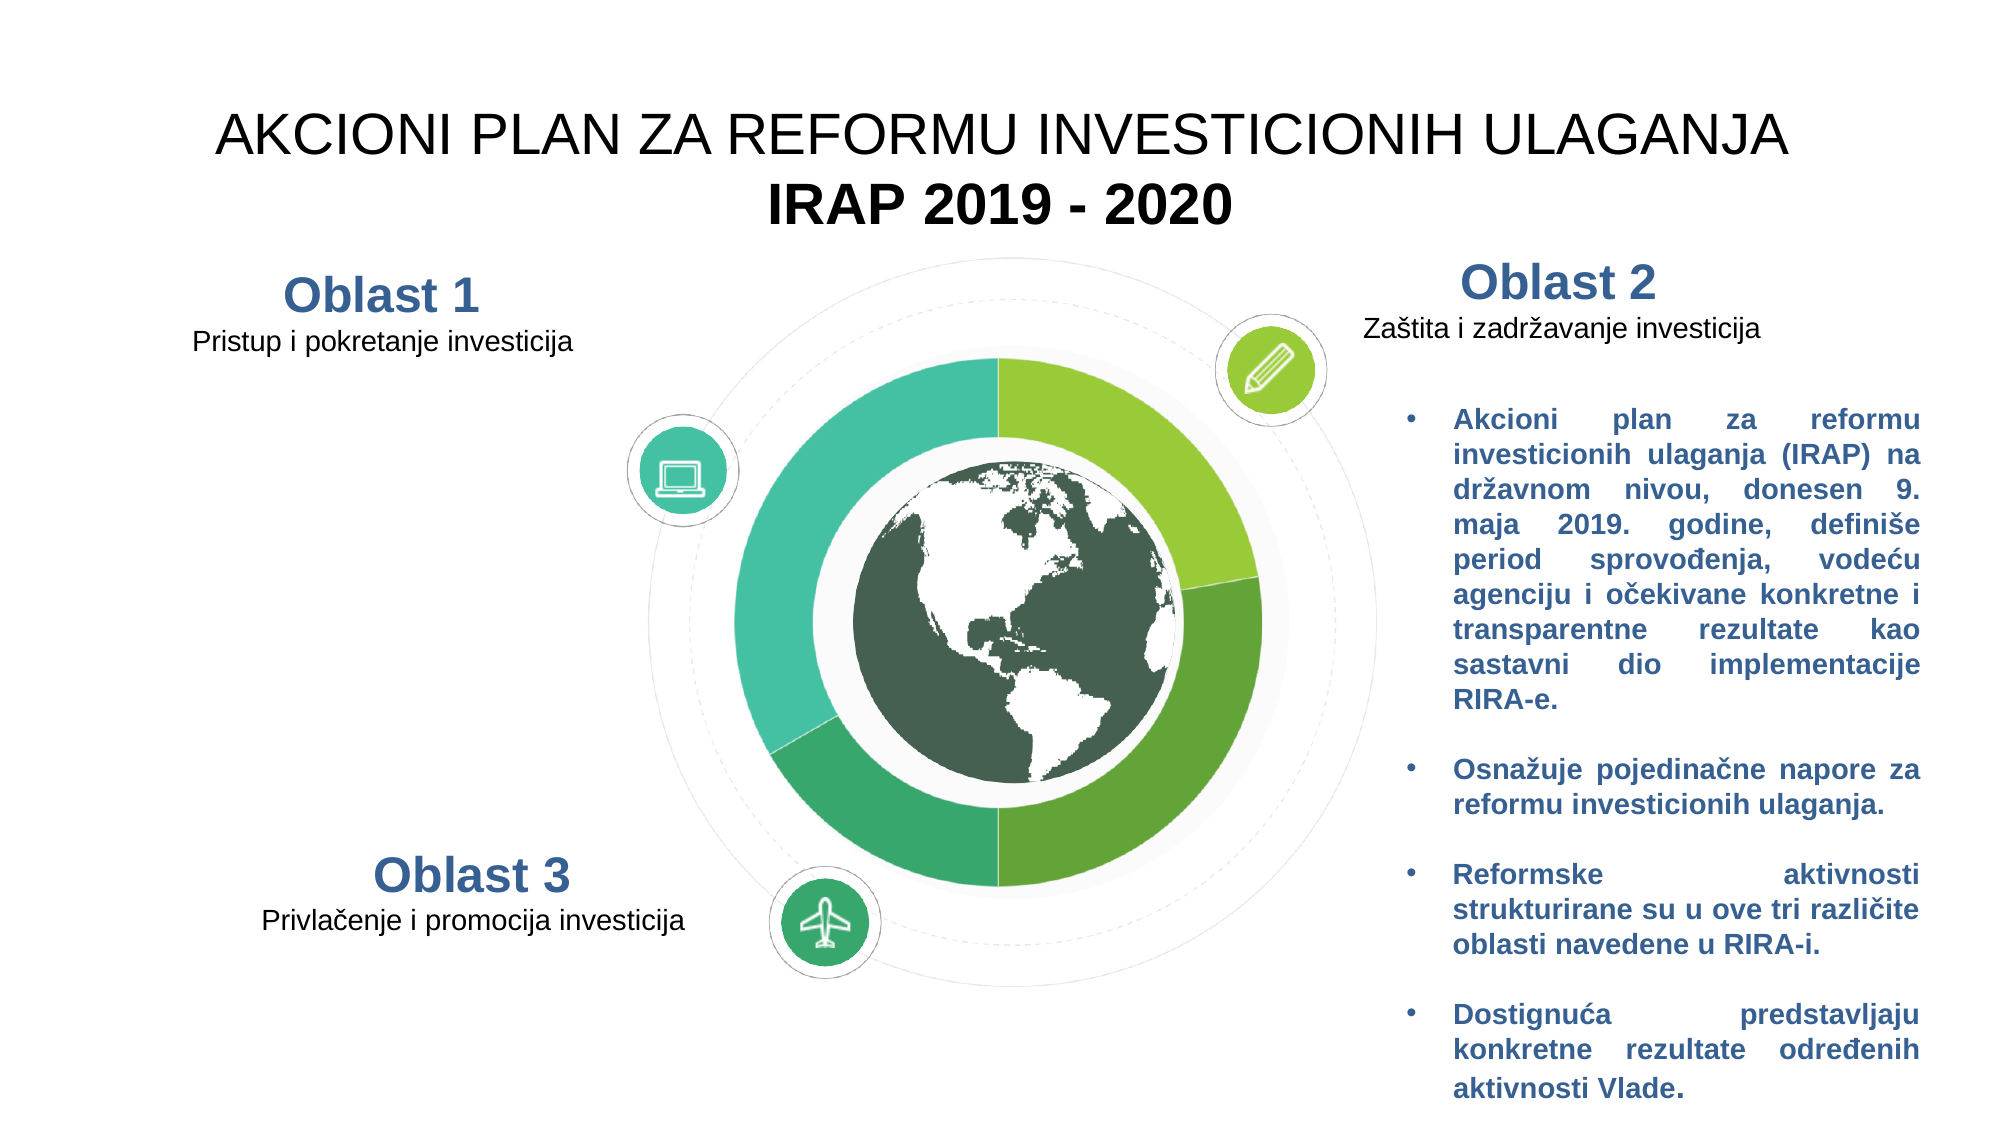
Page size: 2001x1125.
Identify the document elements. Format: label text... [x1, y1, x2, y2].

text_box [655, 453, 706, 504]
text_box [733, 357, 1263, 979]
text_box Oblast 1 Pristup i pokretanje investicija [174, 259, 590, 358]
text_box Akcioni plan za reformu investicionih ulaganja (IRAP) na državnom nivou, donesen 9. maja 2019. godine, definiše period sprovođenja, vodeću agenciju i očekivane konkretne i transparentne rezultate kao sastavni dio implementacije RIRA-e. Osnažuje pojedinačne napore za reformu investicionih ulaganja. Reformske aktivnosti strukturirane su u ove tri različite oblasti navedene u RIRA-i. Dostignuća predstavljaju konkretne rezultate određenih aktivnosti Vlade. [1406, 398, 1921, 1105]
text_box [800, 897, 851, 948]
text_box [1244, 343, 1295, 394]
text_box [626, 285, 1377, 987]
text_box Oblast 3 Privlačenje i promocija investicija [235, 840, 711, 937]
title AKCIONI PLAN ZA REFORMU INVESTICIONIH ULAGANJA IRAP 2019 - 2020 [200, 94, 1800, 285]
text_box Oblast 2 Zaštita i zadržavanje investicija [1349, 285, 1769, 345]
